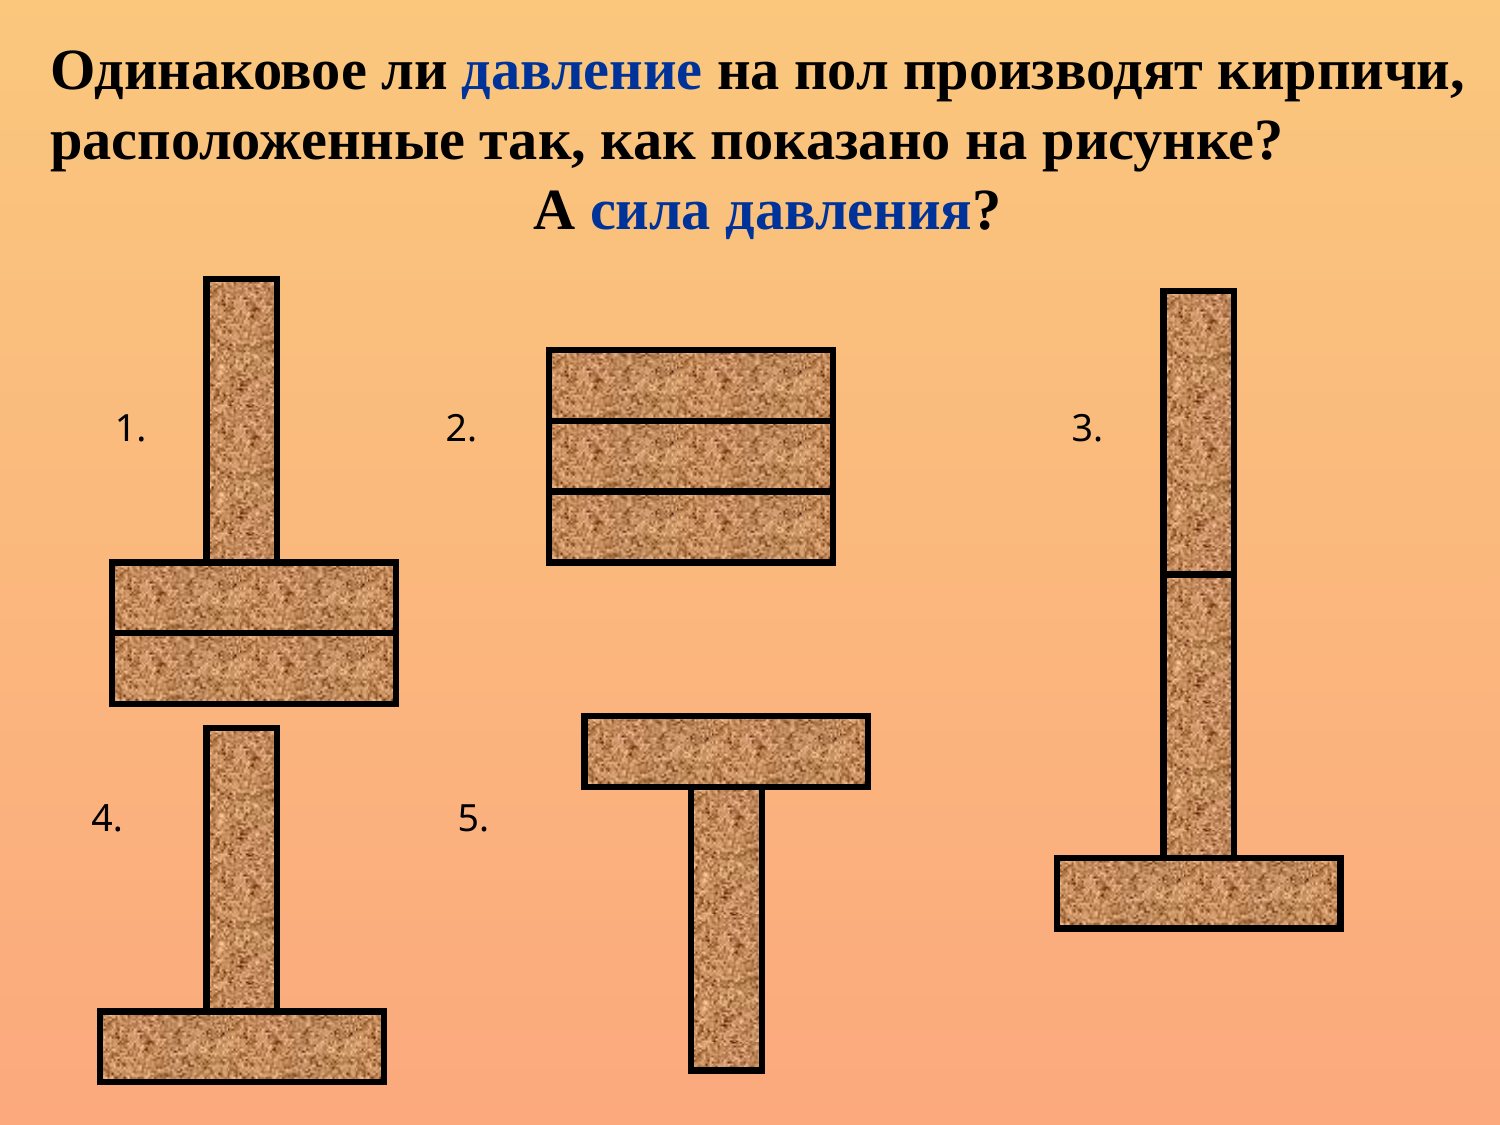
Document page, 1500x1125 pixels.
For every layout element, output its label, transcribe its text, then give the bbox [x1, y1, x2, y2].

text_box [1056, 857, 1341, 929]
text_box 1. [100, 397, 172, 457]
text_box [206, 278, 278, 563]
text_box [549, 350, 833, 420]
text_box [1163, 575, 1235, 858]
text_box 2. [430, 397, 514, 457]
text_box 4. [76, 786, 171, 847]
text_box [549, 420, 833, 492]
text_box [100, 1011, 384, 1083]
text_box 5. [442, 786, 550, 847]
text_box [584, 716, 869, 787]
text_box [112, 633, 396, 705]
text_box 3. [1056, 397, 1140, 457]
text_box [112, 562, 396, 633]
text_box [206, 727, 278, 1011]
text_box [690, 787, 762, 1071]
text_box Одинаковое ли давление на пол производят кирпичи, расположенные так, как показано на рисунке? А сила давления? [35, 23, 1500, 249]
text_box [1163, 290, 1235, 575]
text_box [549, 492, 833, 563]
